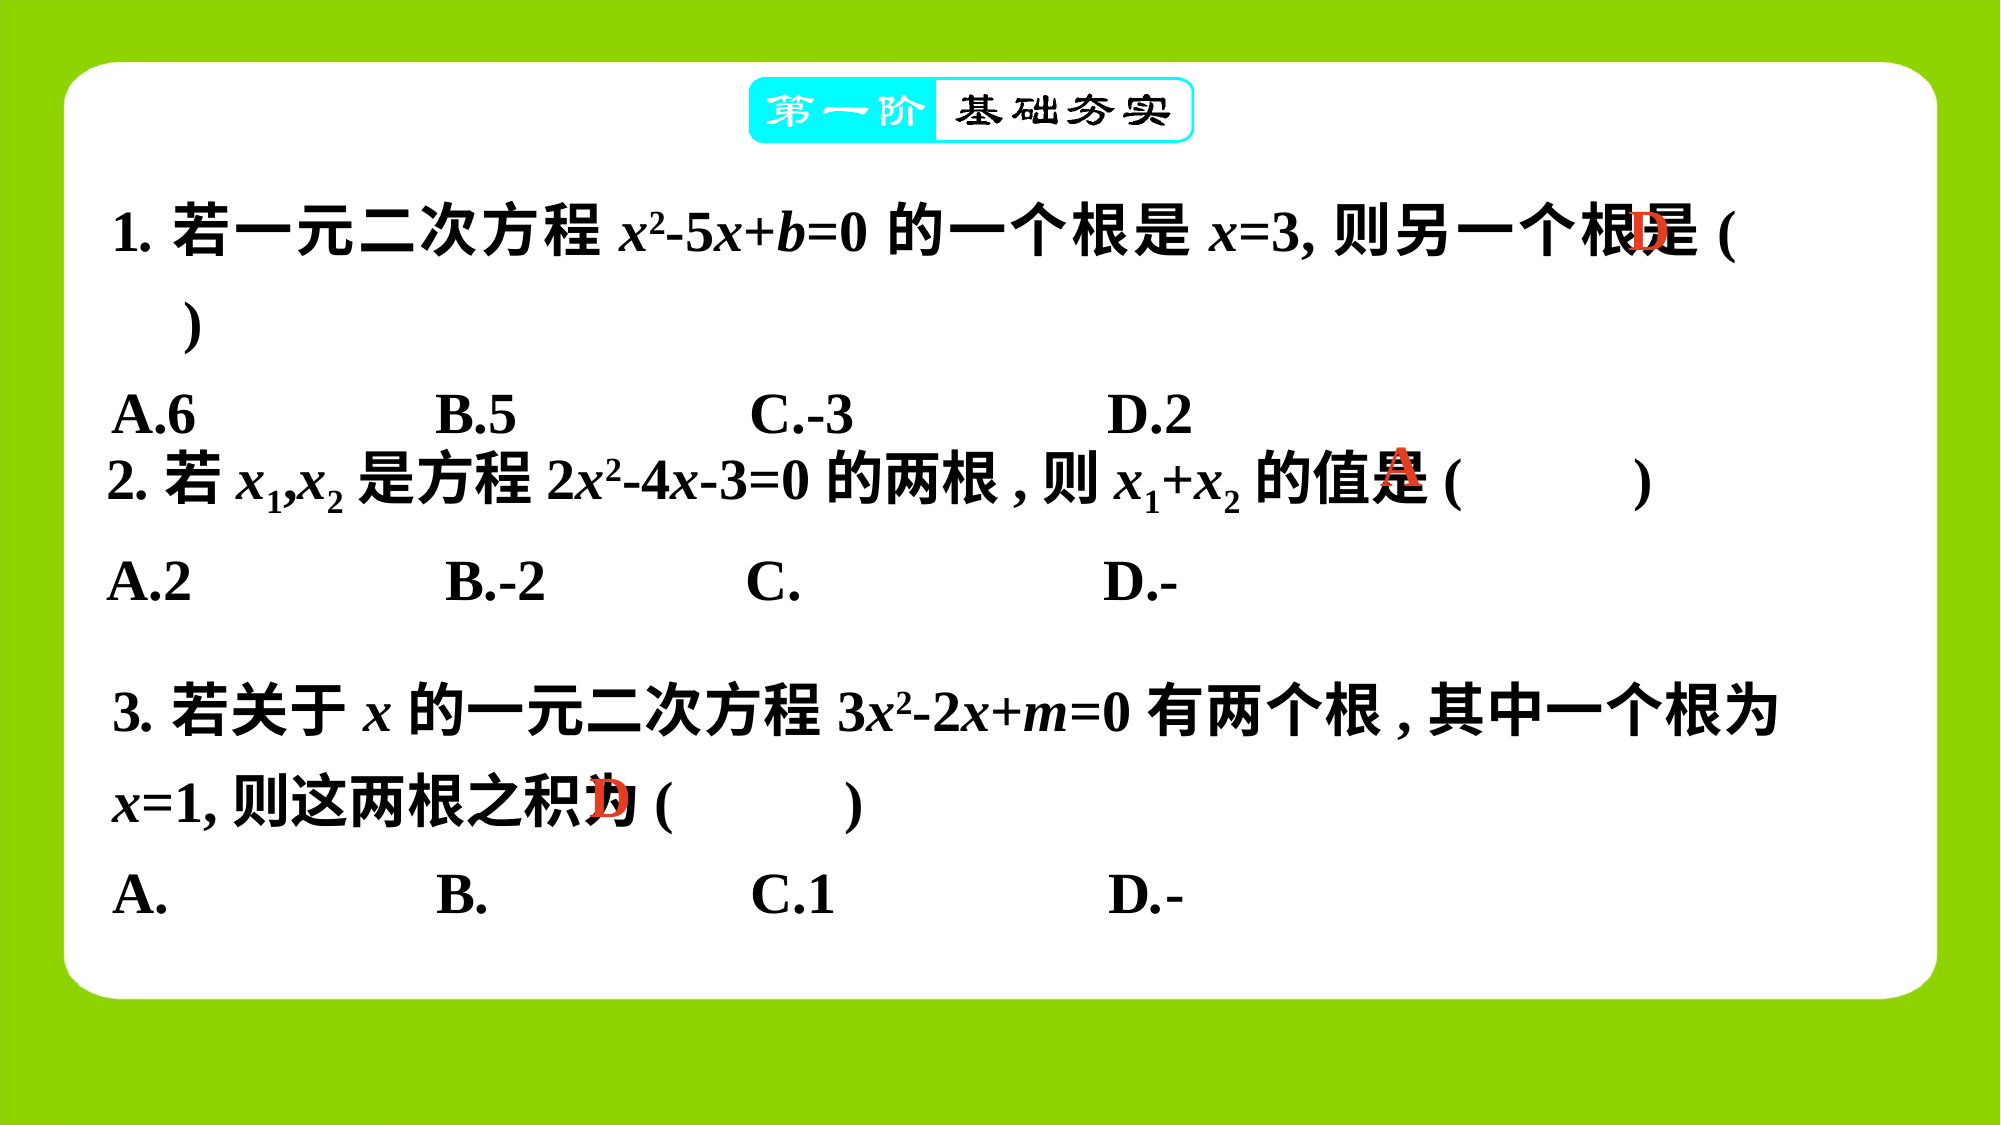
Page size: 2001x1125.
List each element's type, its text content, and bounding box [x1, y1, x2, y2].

text_box D [574, 751, 646, 837]
text_box A [1366, 420, 1454, 506]
picture [0, 0, 2001, 1125]
text_box 1.若一元二次方程x2-5x+b=0的一个根是x=3,则另一个根是( ) A.6 B.5 C.-3 D.2 [96, 165, 1845, 453]
text_box D [1614, 184, 1702, 270]
